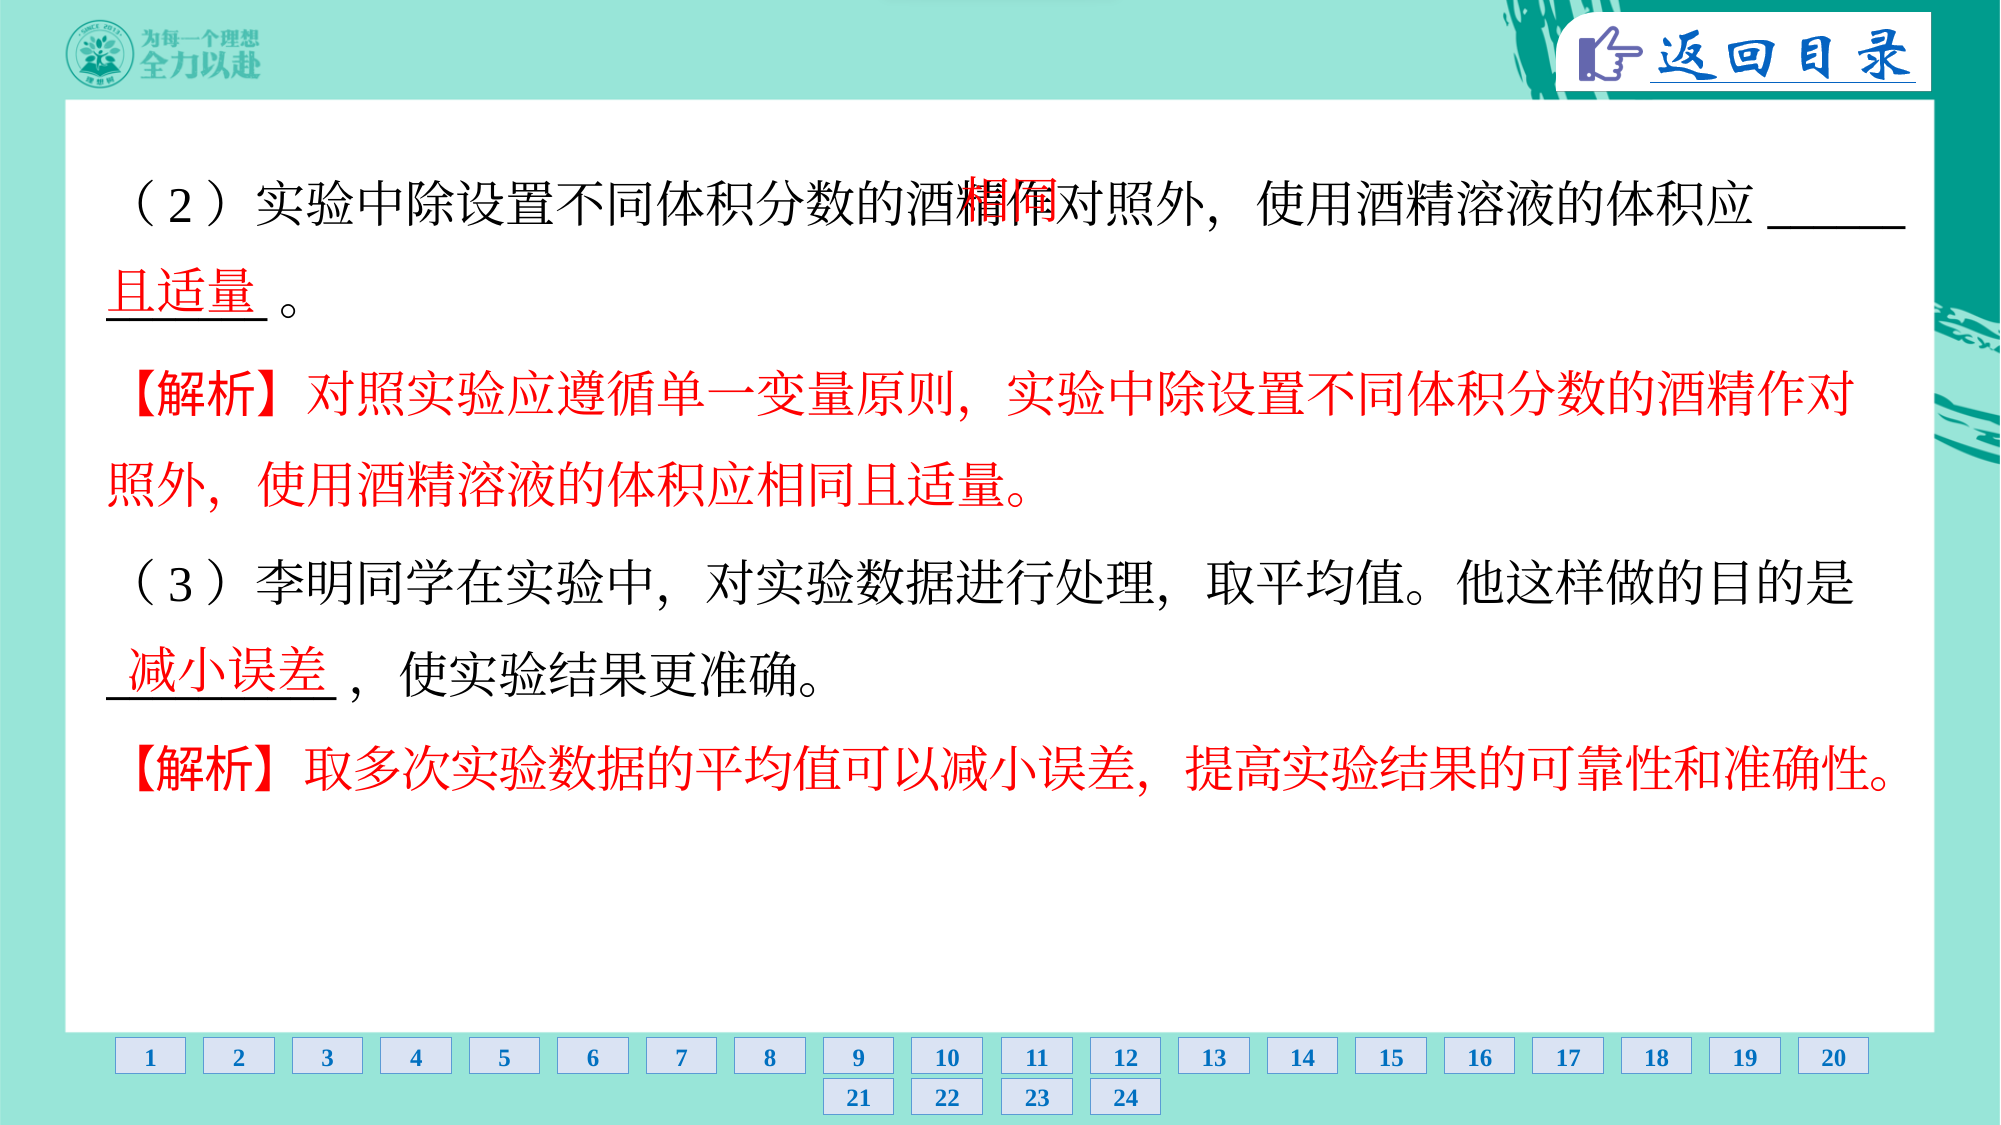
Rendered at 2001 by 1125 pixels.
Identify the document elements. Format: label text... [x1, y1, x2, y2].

text_box 相同 且适量 [106, 136, 1894, 320]
text_box （2）实验中除设置不同体积分数的酒精作对照外，使用酒精溶液的体积应______ _______。 [106, 140, 1895, 325]
text_box 【解析】取多次实验数据的平均值可以减小误差，提高实验结果的可靠性和准确性。 [106, 709, 1895, 798]
picture [0, 0, 2000, 1125]
text_box 【解析】对照实验应遵循单一变量原则，实验中除设置不同体积分数的酒精作对 照外，使用酒精溶液的体积应相同且适量。 [106, 330, 1895, 514]
text_box （3）李明同学在实验中，对实验数据进行处理，取平均值。他这样做的目的是 __________，使实验结果更准确。 [106, 519, 1895, 704]
text_box 减小误差 [109, 607, 346, 699]
